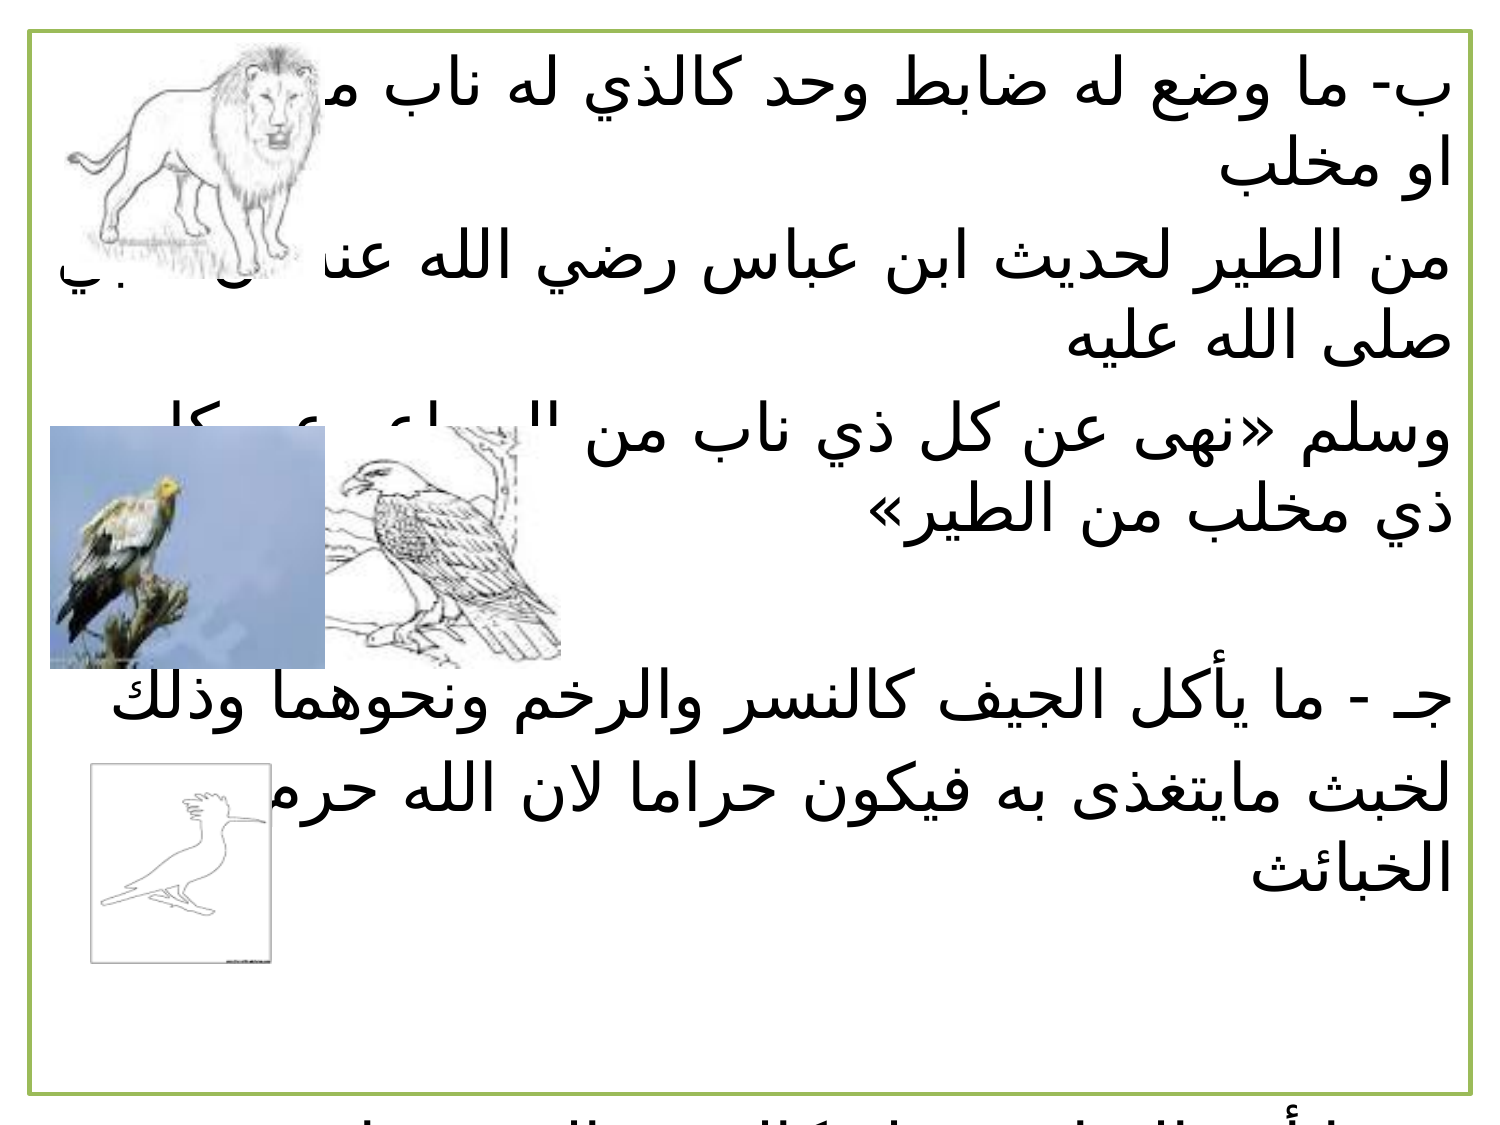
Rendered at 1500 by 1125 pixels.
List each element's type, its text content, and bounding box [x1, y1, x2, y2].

picture [89, 762, 272, 965]
list ب- ما وضع له ضابط وحد كالذي له ناب من السباع او مخلب من الطير لحديث ابن عباس رضي الله عنه ان النبي صلى الله عليه وسلم «نهى عن كل ذي ناب من السباع وعن كل ذي مخلب من الطير» جـ - ما يأكل الجيف كالنسر والرخم ونحوهما وذلك لخبث مايتغذى به فيكون حراما لان الله حرم الخبائث د- ما أمر الشارع بقتله كالحية والعقرب او نهى عنه كالنملة والهدهد [27, 29, 1473, 1096]
picture [50, 426, 562, 670]
picture [64, 42, 325, 280]
